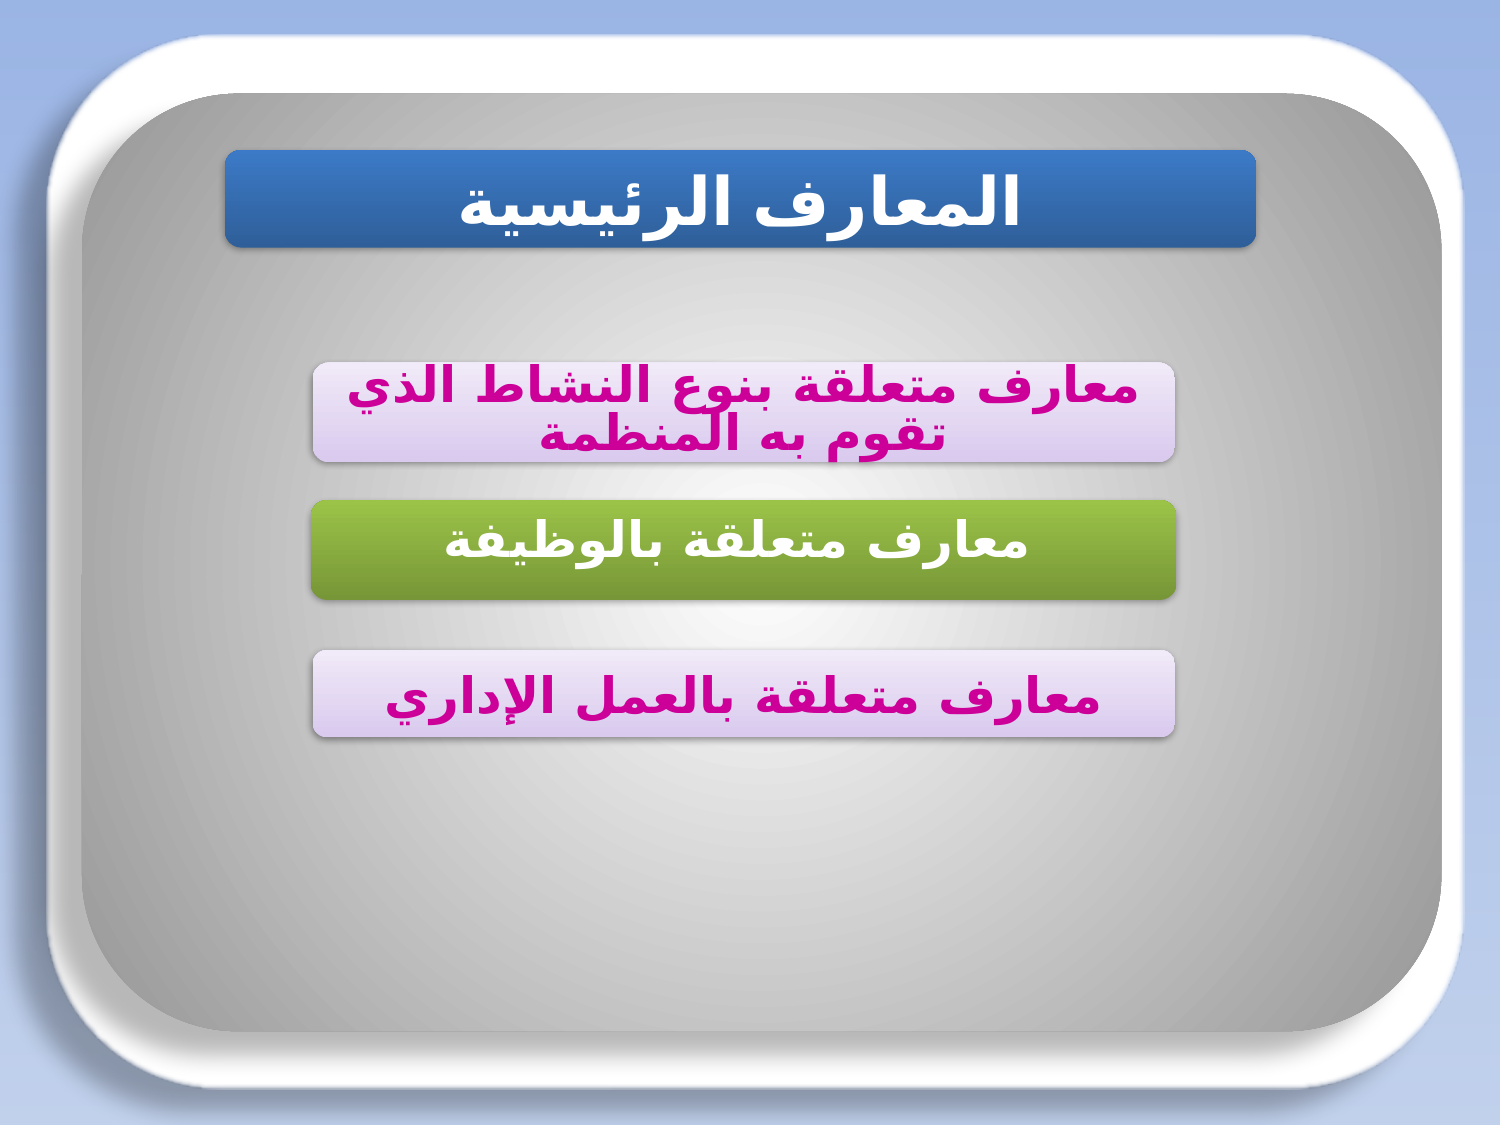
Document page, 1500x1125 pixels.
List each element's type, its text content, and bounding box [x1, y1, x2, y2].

text_box [0, 0, 1500, 1125]
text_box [237, 499, 1238, 601]
text_box المعارف الرئيسية [224, 149, 1257, 248]
text_box معارف متعلقة بنوع النشاط الذي تقوم به المنظمة [311, 361, 1176, 464]
text_box [79, 91, 1444, 1034]
text_box [49, 34, 1468, 1089]
text_box معارف متعلقة بالعمل الإداري [311, 649, 1176, 739]
